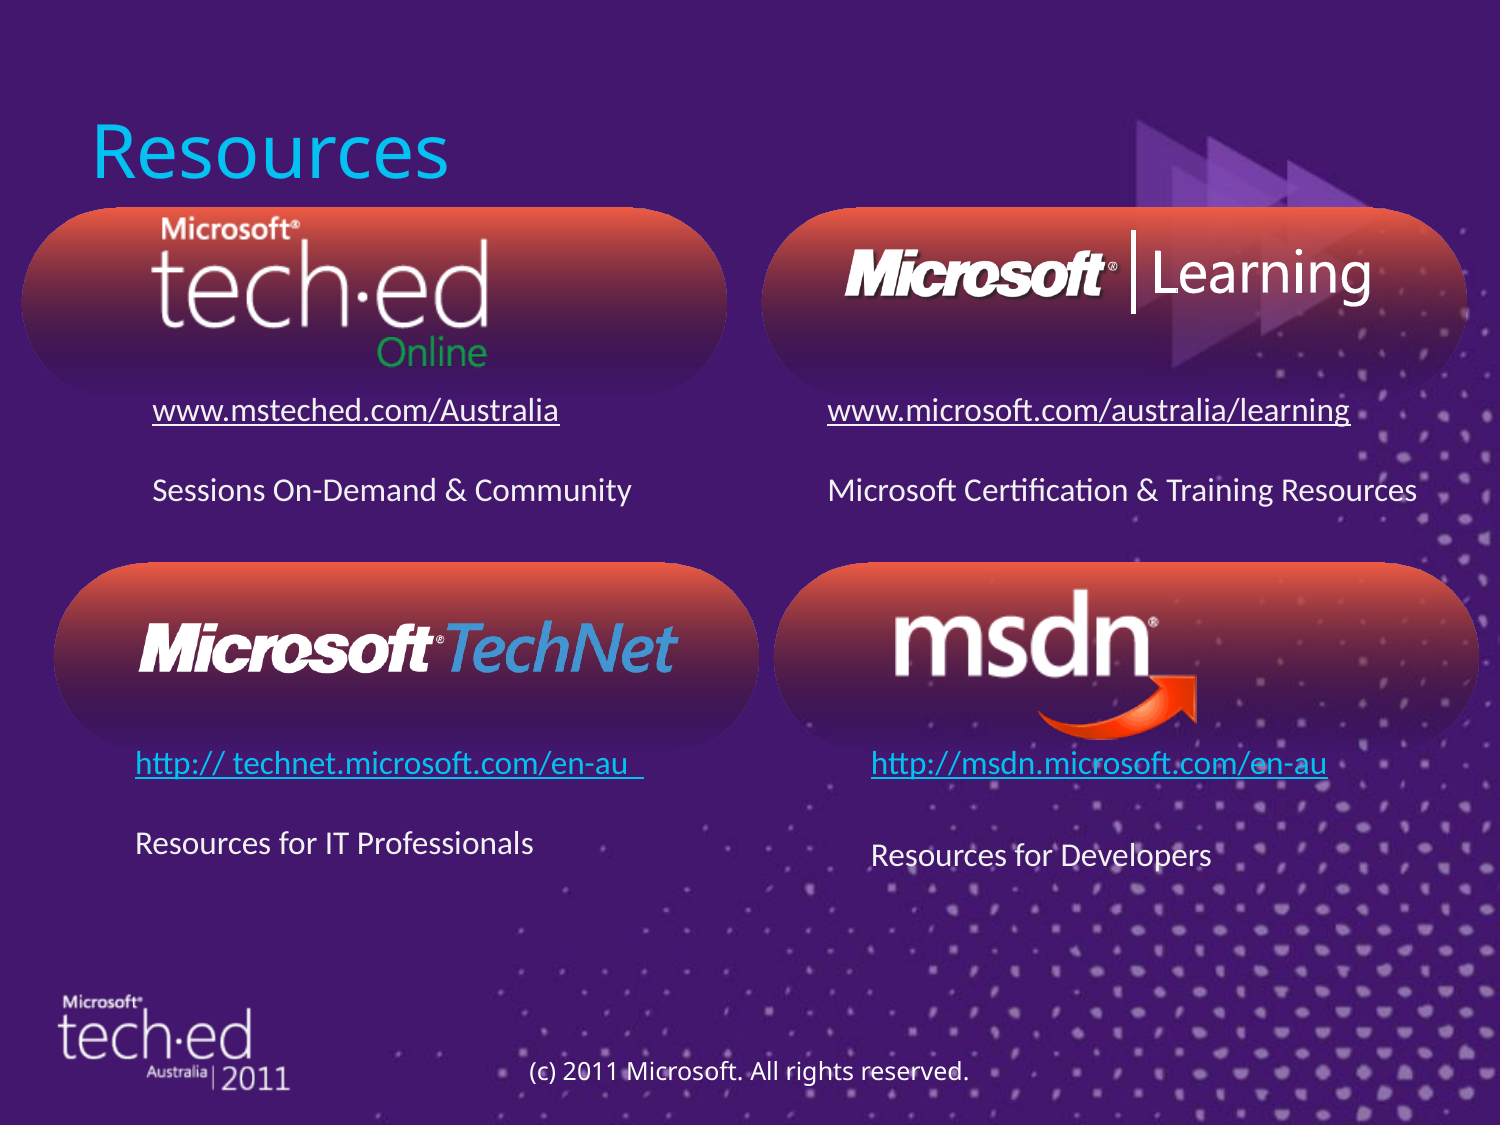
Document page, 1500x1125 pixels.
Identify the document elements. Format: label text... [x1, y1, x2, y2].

text_box http:// technet.microsoft.com/en-au Resources for IT Professionals [120, 733, 788, 869]
text_box www.microsoft.com/australia/learning Microsoft Certification & Training Resources [812, 380, 1500, 516]
text_box www.msteched.com/Australia Sessions On-Demand & Community [137, 380, 700, 516]
text_box [53, 562, 759, 748]
picture [0, 0, 1500, 1125]
text_box [761, 224, 1467, 387]
text_box http://msdn.microsoft.com/en-au Resources for Developers [856, 733, 1500, 881]
picture [895, 587, 1201, 743]
text_box [773, 562, 1479, 751]
title Resources [75, 54, 1425, 243]
footer (c) 2011 Microsoft. All rights reserved. [512, 1042, 988, 1103]
picture [149, 209, 546, 387]
text_box [21, 217, 144, 398]
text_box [844, 207, 1415, 335]
text_box [549, 243, 727, 380]
